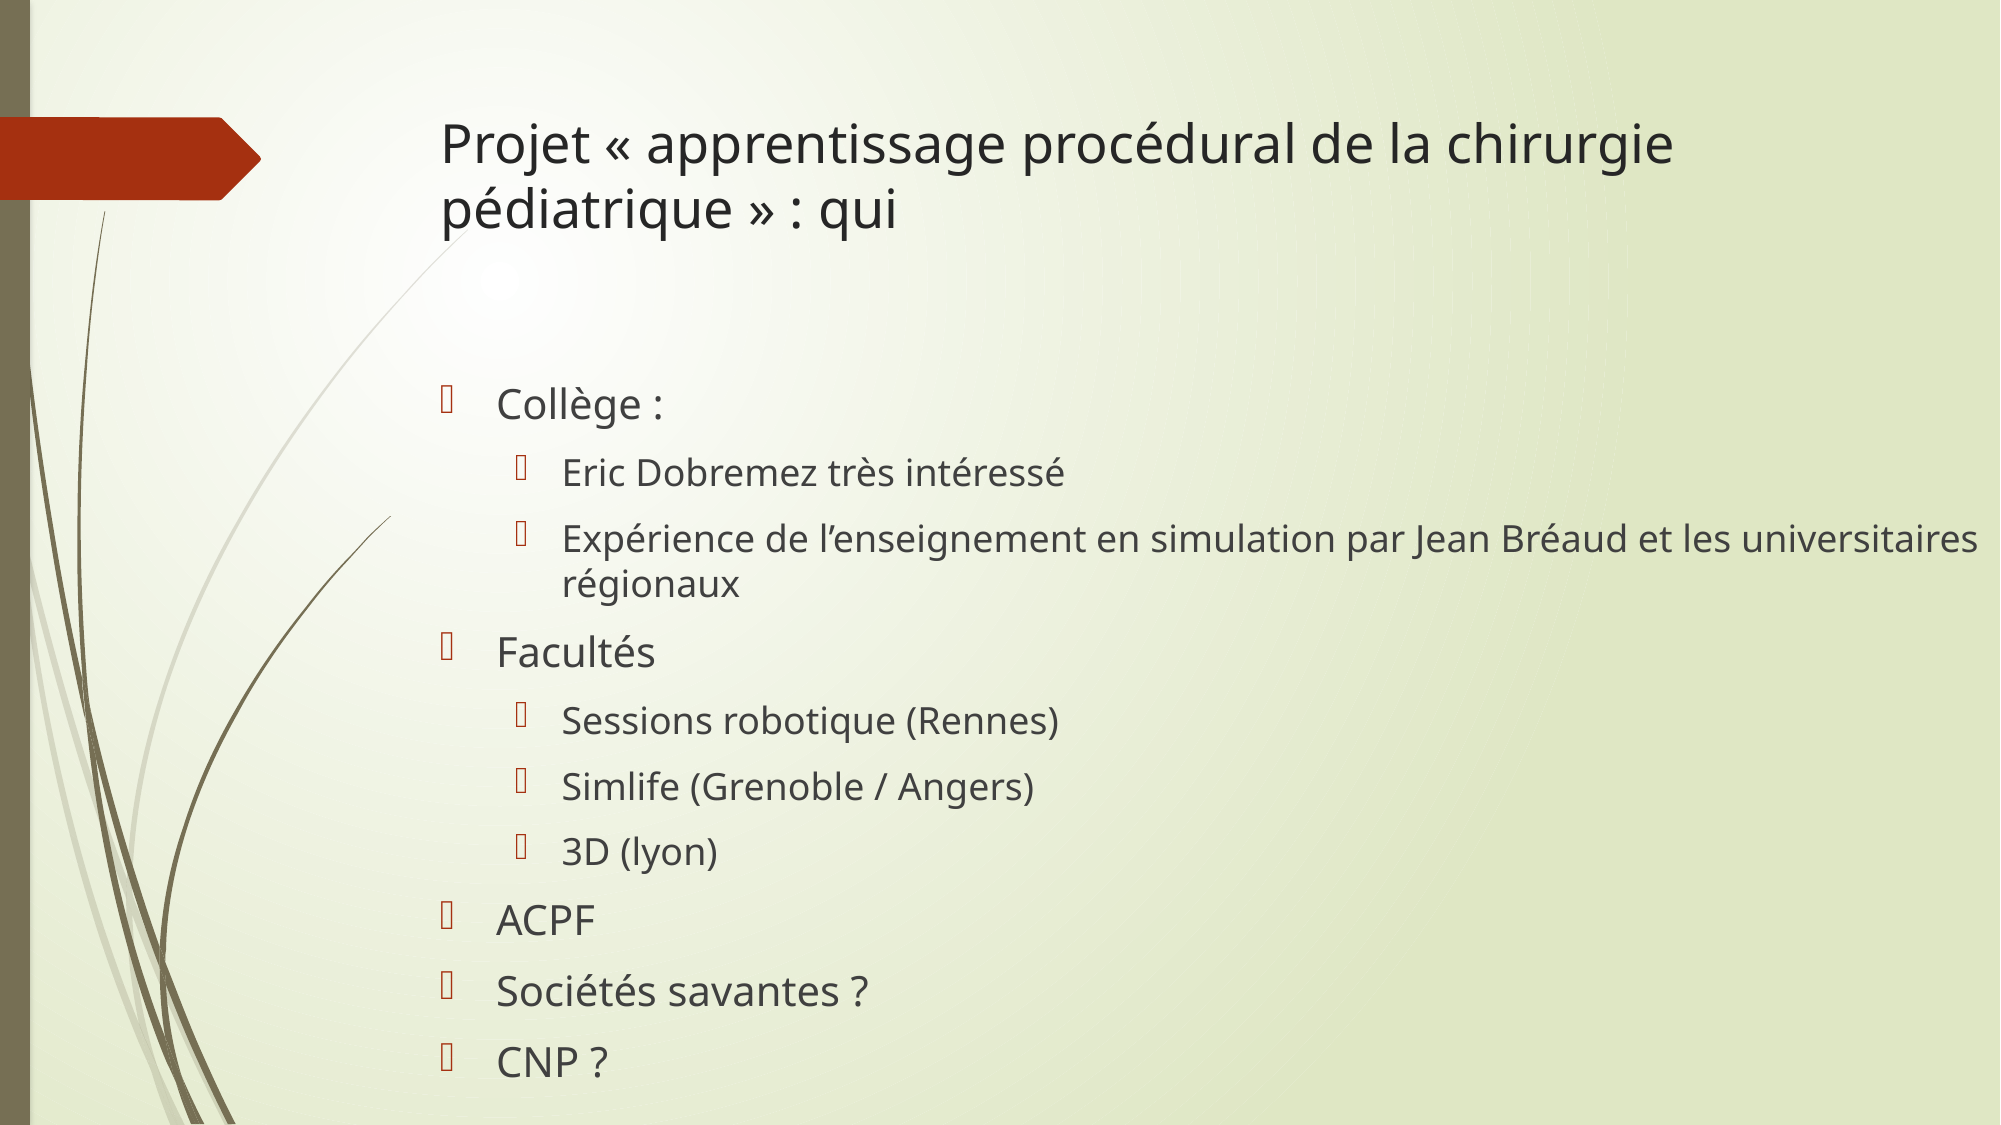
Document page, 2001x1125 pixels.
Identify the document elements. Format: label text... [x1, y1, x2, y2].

title Projet « apprentissage procédural de la chirurgie pédiatrique » : qui [425, 102, 1888, 313]
list Collège : Eric Dobremez très intéressé Expérience de l’enseignement en simulation par Jean Bréaud et les universitaires régionaux Facultés Sessions robotique (Rennes) Simlife (Grenoble / Angers) 3D (lyon) ACPF Sociétés savantes ? CNP ? [424, 370, 2000, 1125]
